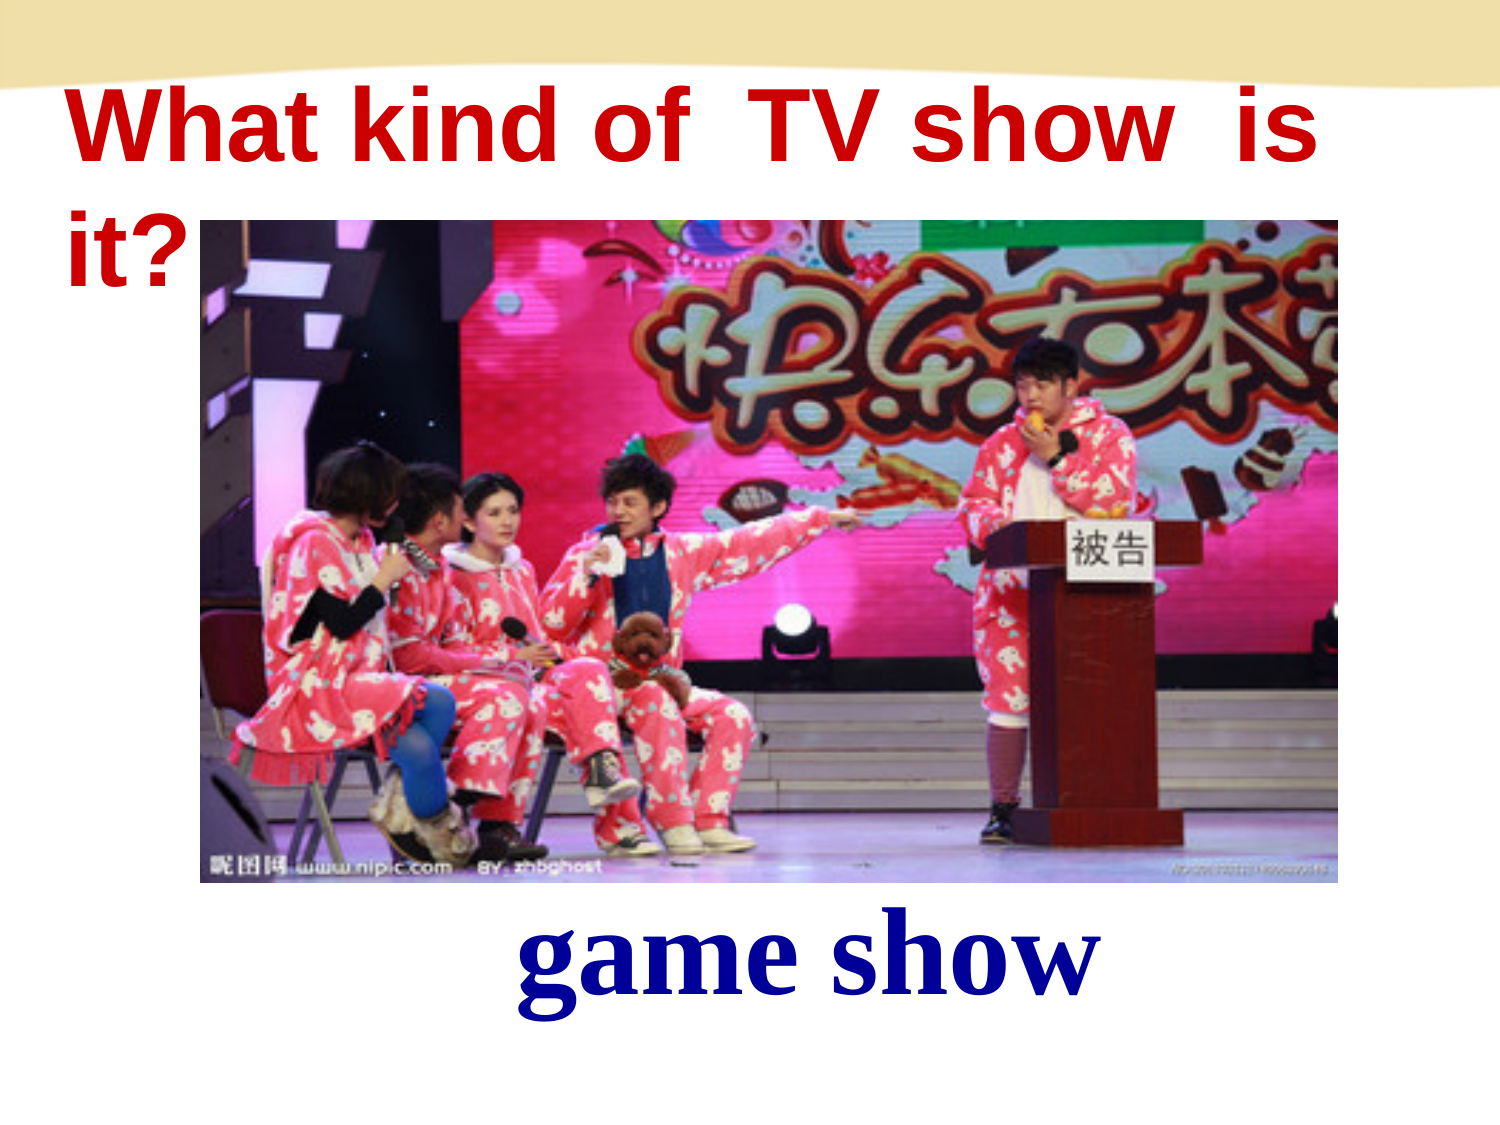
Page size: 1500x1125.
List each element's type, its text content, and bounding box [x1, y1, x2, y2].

text_box What kind of TV show is it? [49, 49, 1463, 315]
text_box game show [500, 891, 1117, 1028]
picture [0, 0, 1500, 1125]
